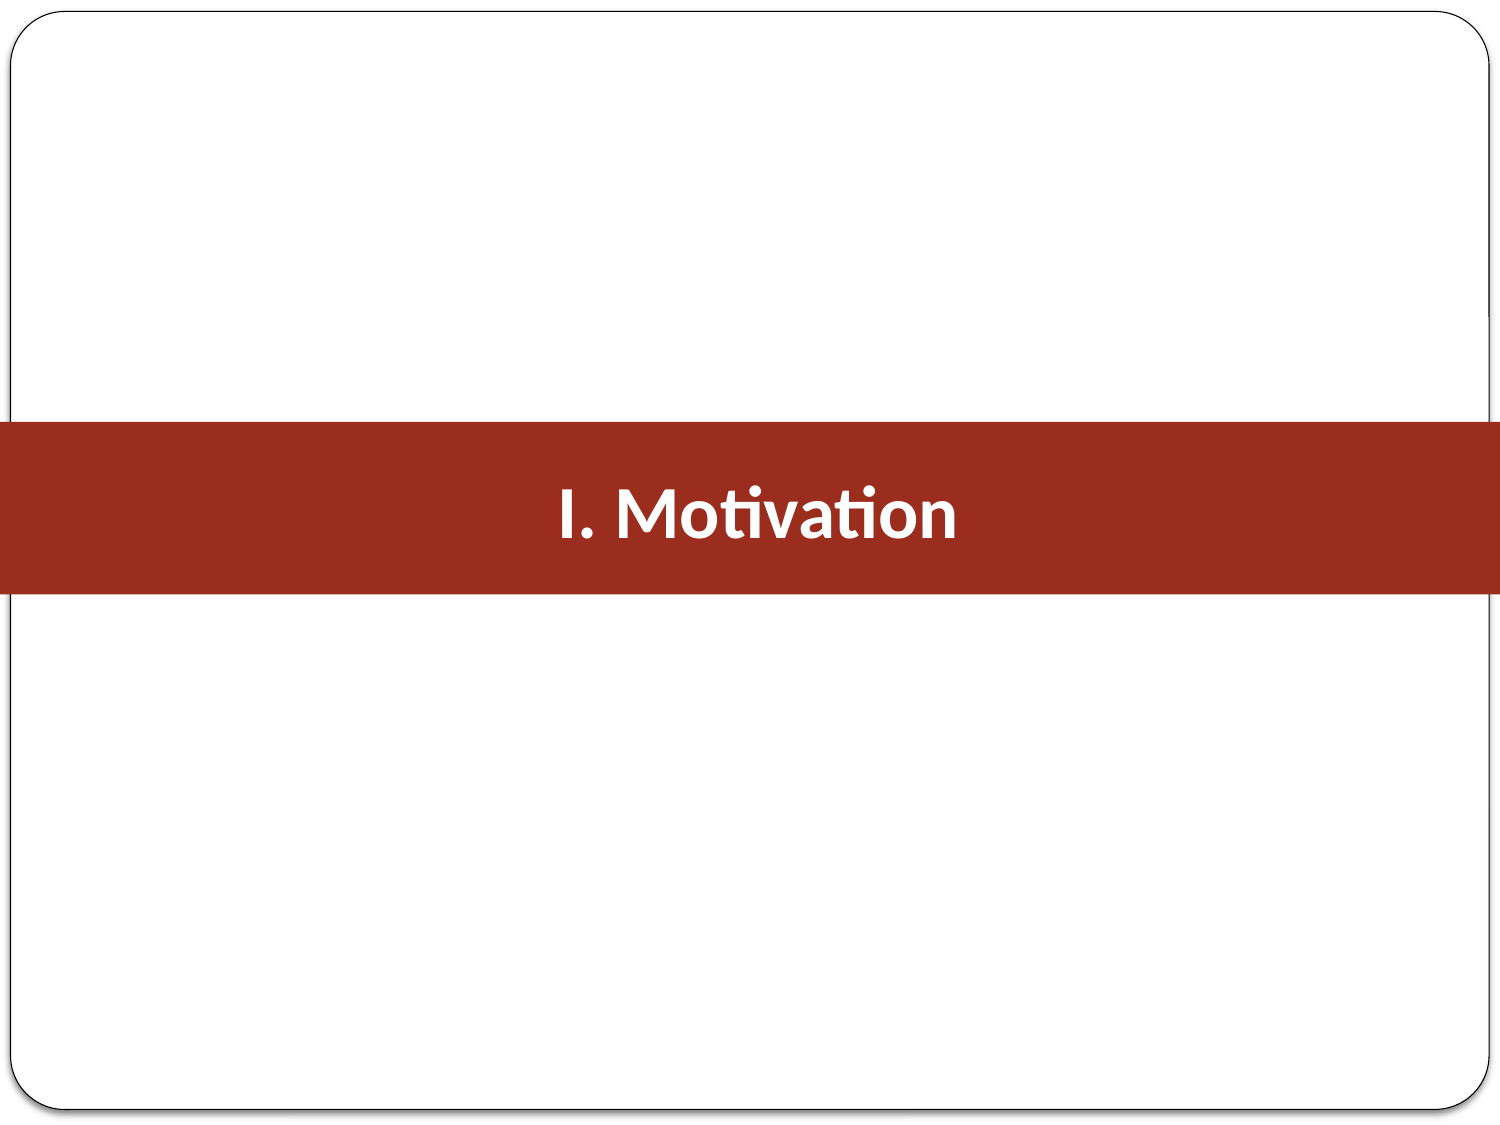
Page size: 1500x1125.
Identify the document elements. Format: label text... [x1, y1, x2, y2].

text_box I. Motivation [0, 421, 1500, 595]
